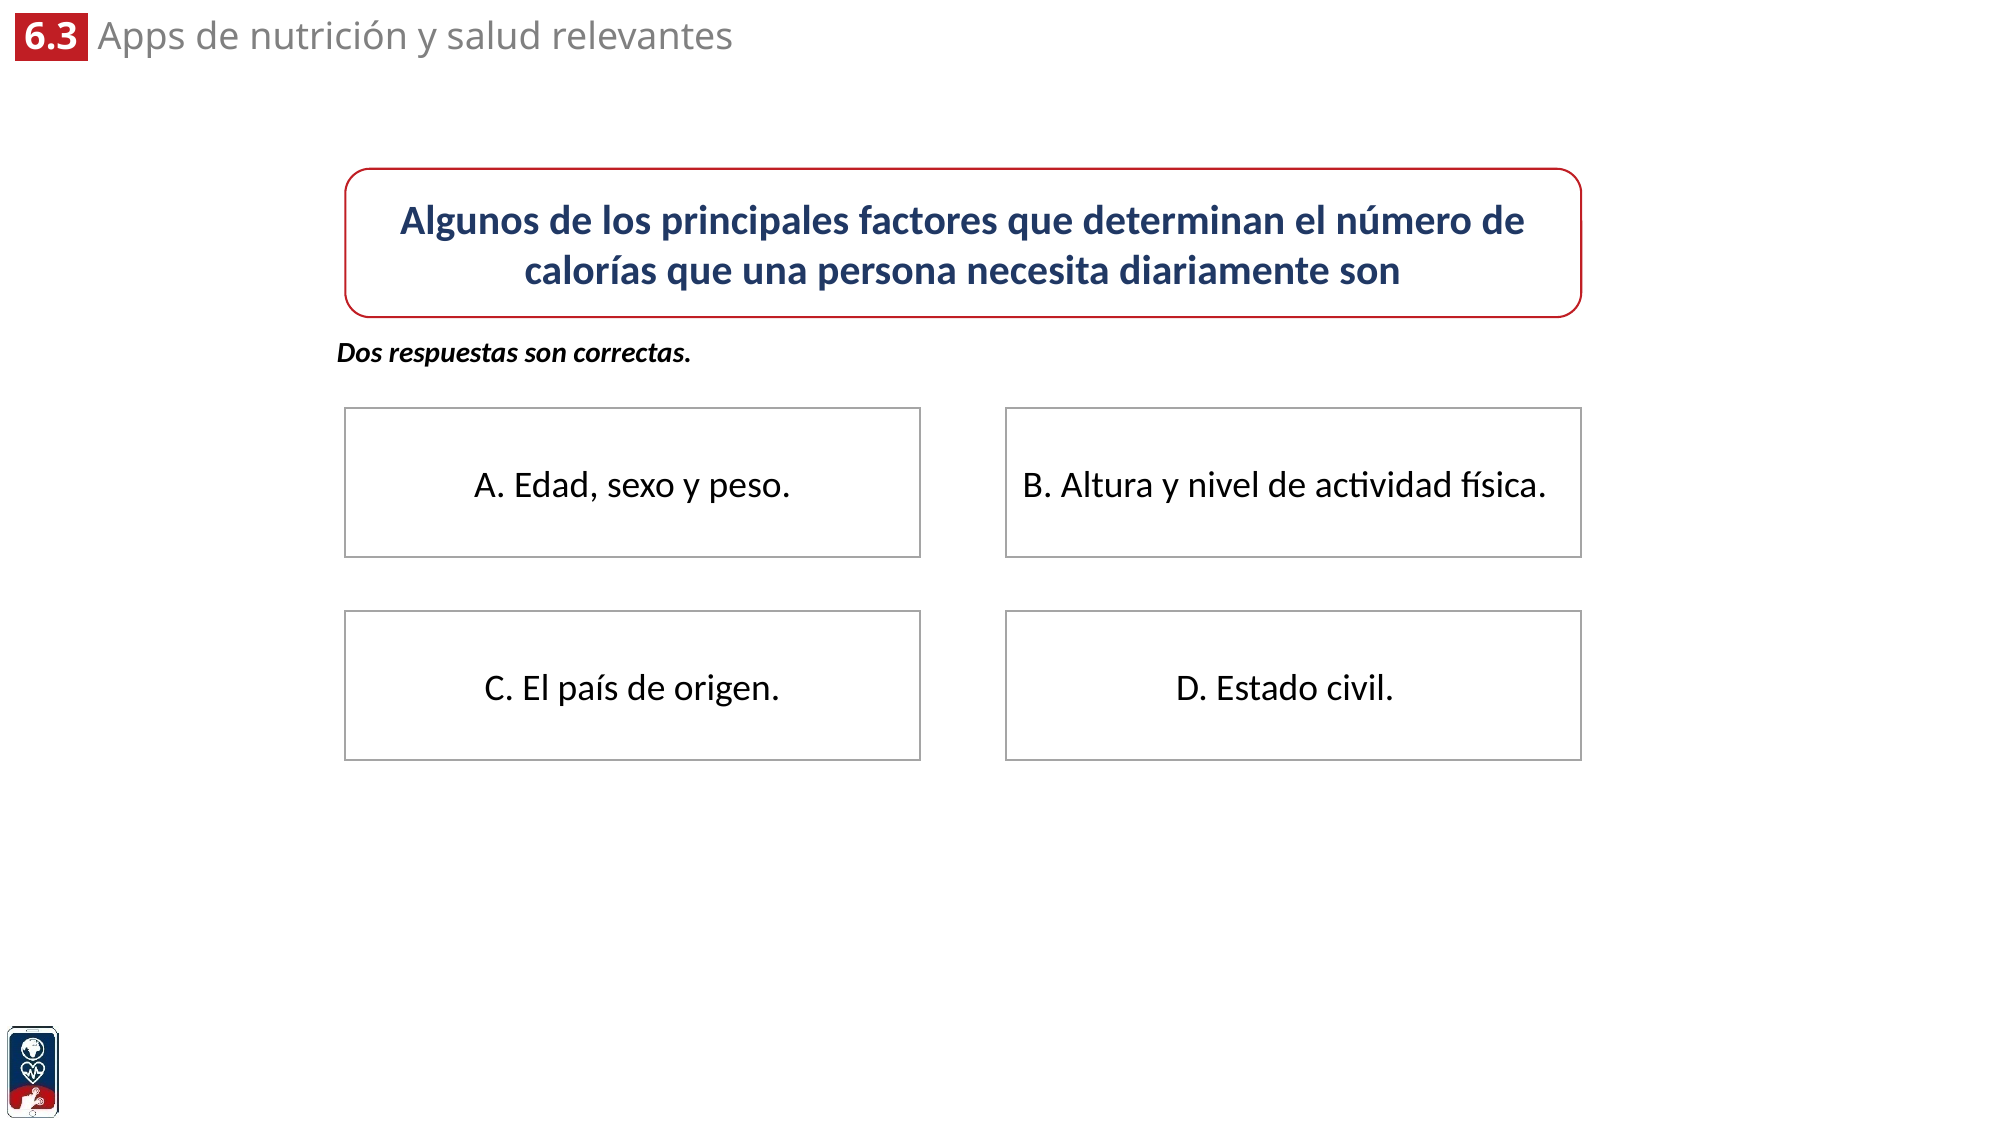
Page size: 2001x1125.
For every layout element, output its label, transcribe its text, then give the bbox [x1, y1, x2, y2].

text_box Dos respuestas son correctas. [322, 325, 707, 376]
picture [7, 1026, 59, 1118]
text_box Algunos de los principales factores que determinan el número de calorías que una persona necesita diariamente son [344, 167, 1583, 319]
text_box B. Altura y nivel de actividad física. [1005, 407, 1582, 558]
text_box C. El país de origen. [344, 610, 921, 761]
text_box D. Estado civil. [1005, 610, 1582, 761]
text_box A. Edad, sexo y peso. [344, 407, 921, 558]
